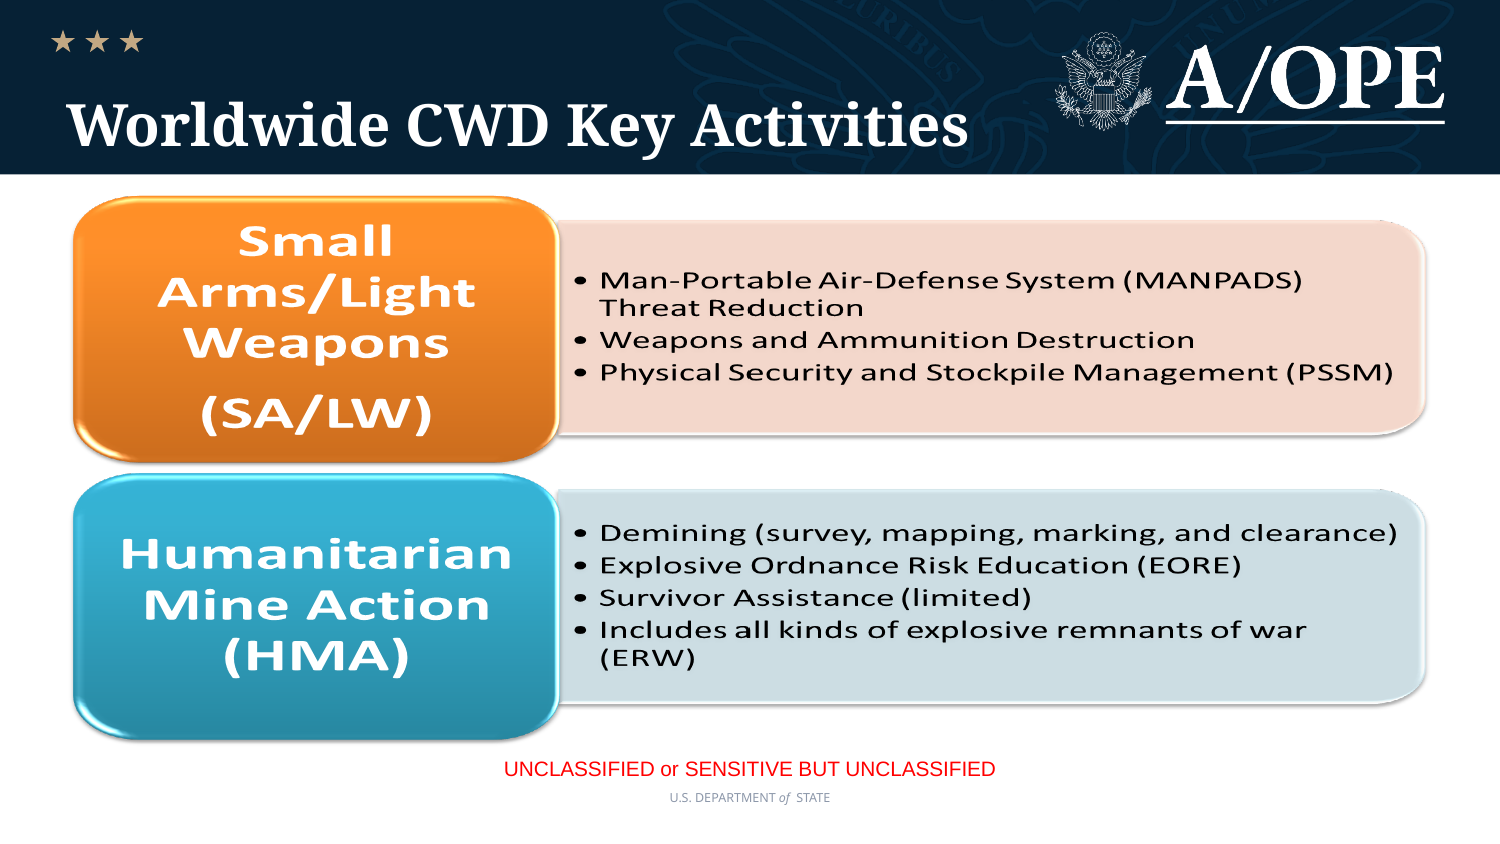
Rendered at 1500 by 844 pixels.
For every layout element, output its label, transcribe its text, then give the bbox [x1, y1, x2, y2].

title Worldwide CWD Key Activities [51, 72, 1449, 167]
picture [587, 0, 1500, 174]
text_box UNCLASSIFIED or SENSITIVE BUT UNCLASSIFIED [489, 756, 1011, 788]
picture [65, 191, 1435, 748]
